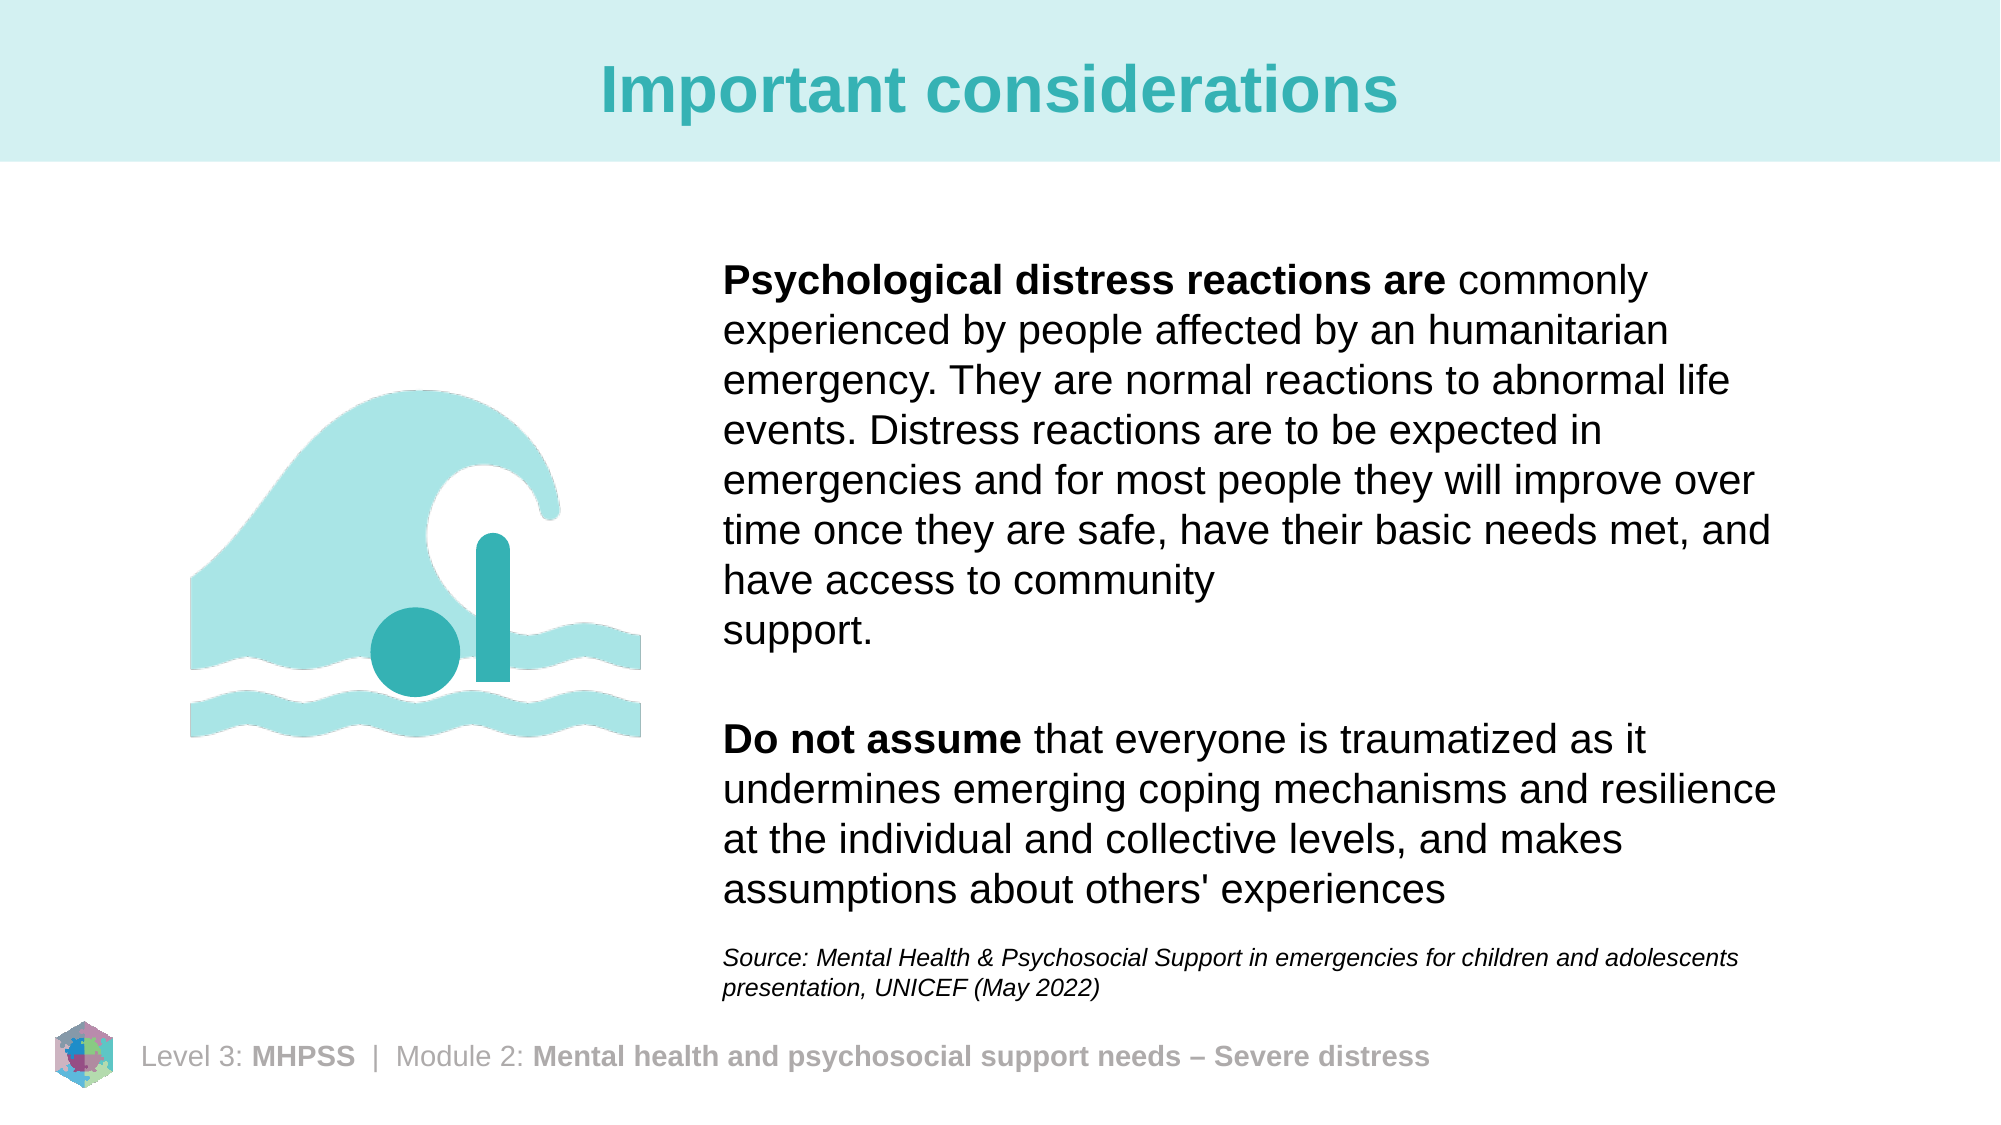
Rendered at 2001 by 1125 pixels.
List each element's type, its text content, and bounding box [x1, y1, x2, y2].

text_box Do not assume that everyone is traumatized as it undermines emerging coping mechanisms and resilience at the individual and collective levels, and makes assumptions about others' experiences [707, 697, 1832, 928]
text_box Psychological distress reactions are commonly experienced by people affected by an humanitarian emergency. They are normal reactions to abnormal life events. Distress reactions are to be expected in emergencies and for most people they will improve over time once they are safe, have their basic needs met, and have access to community support. [707, 237, 1832, 668]
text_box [145, 292, 686, 833]
text_box Source: Mental Health & Psychosocial Support in emergencies for children and adolescents presentation, UNICEF (May 2022) [708, 934, 1863, 1009]
title Important considerations [137, 19, 1863, 163]
picture [55, 1021, 113, 1088]
